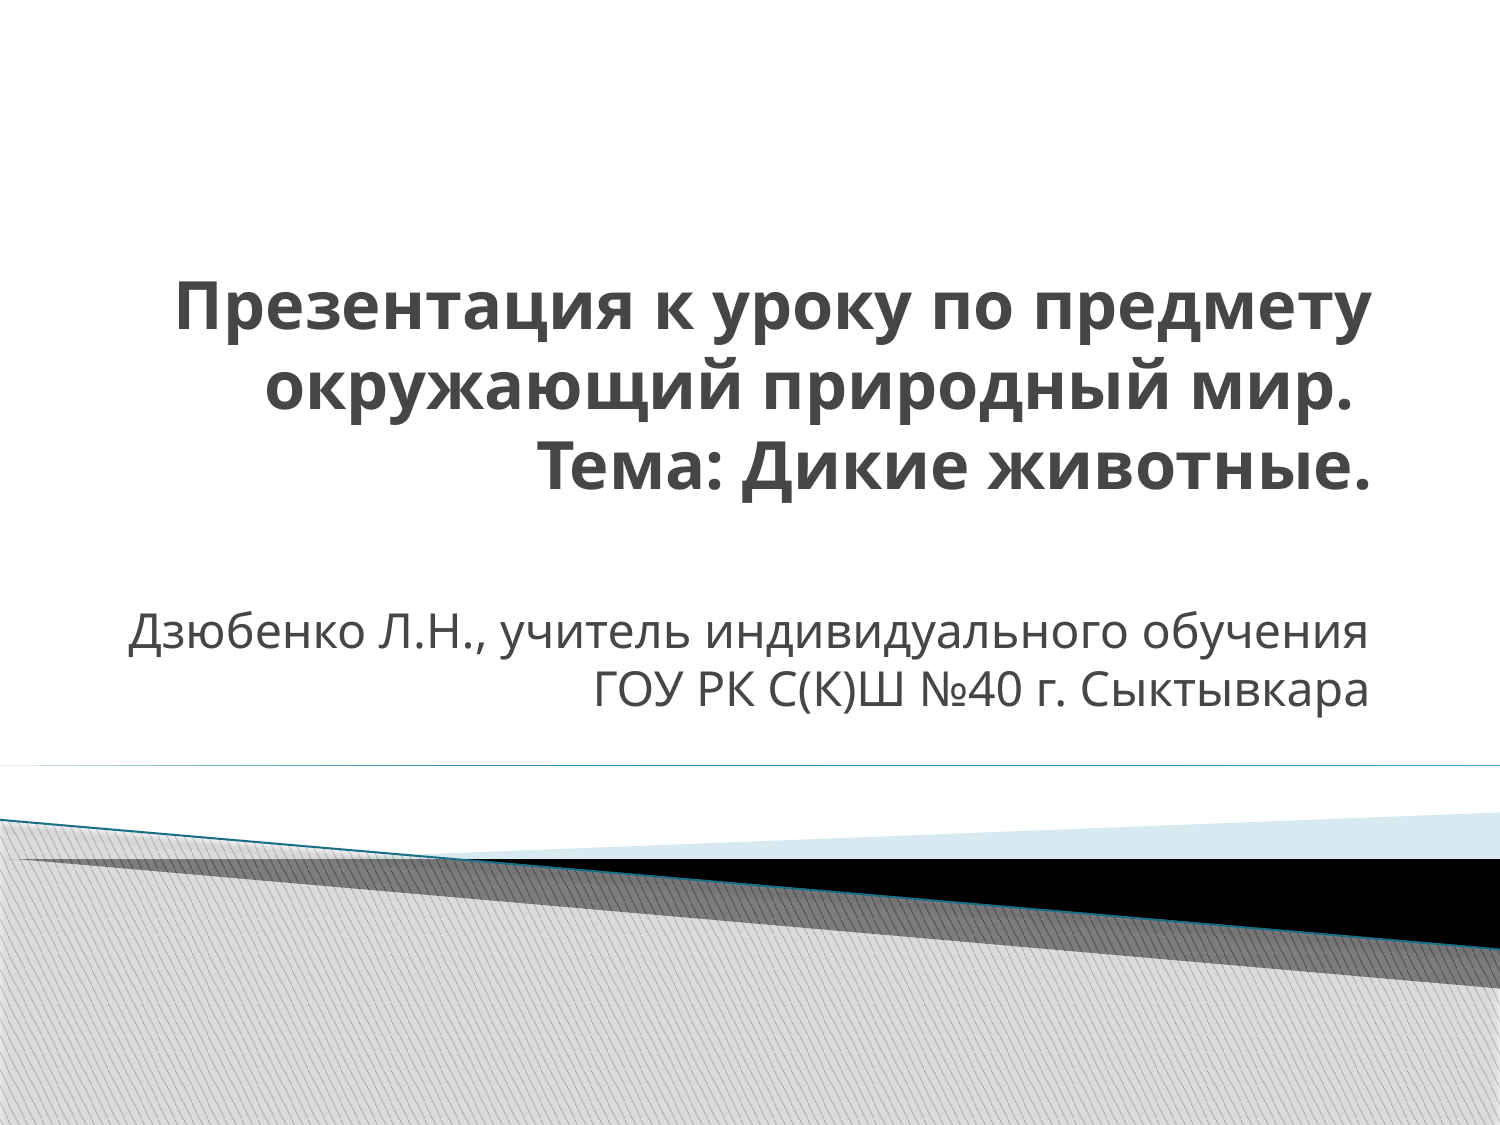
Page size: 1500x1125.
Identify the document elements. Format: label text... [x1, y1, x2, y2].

subtitle Дзюбенко Л.Н., учитель индивидуального обучения ГОУ РК С(К)Ш №40 г. Сыктывкара [112, 592, 1388, 790]
title Презентация к уроку по предмету окружающий природный мир. Тема: Дикие животные. [112, 137, 1388, 591]
picture [5, 859, 1500, 989]
